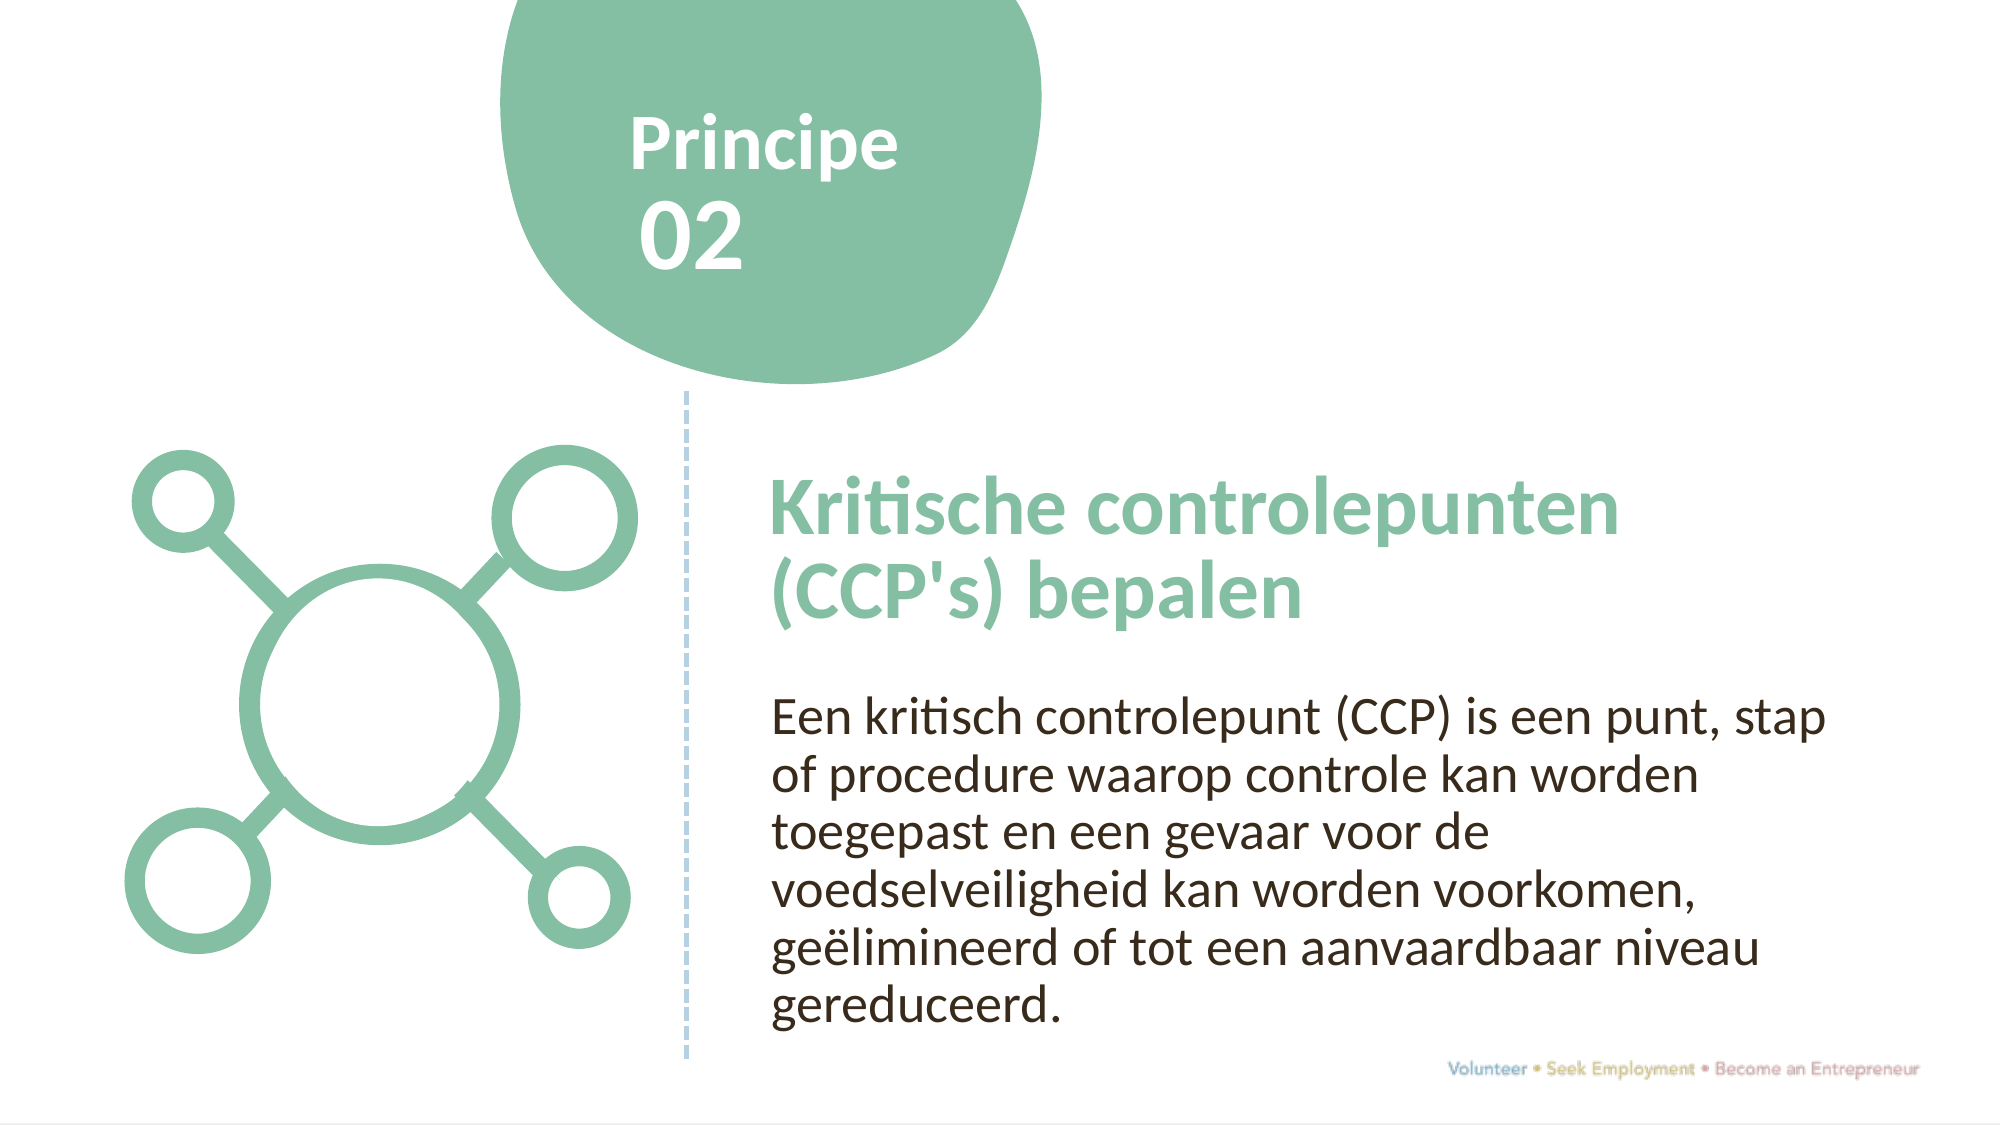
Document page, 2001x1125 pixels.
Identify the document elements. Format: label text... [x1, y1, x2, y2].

picture [1418, 1046, 1971, 1103]
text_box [212, 456, 561, 952]
text_box Kritische controlepunten (CCP's) bepalen [755, 459, 1696, 741]
text_box [561, 845, 631, 949]
text_box [525, 444, 639, 592]
text_box Een kritisch controlepunt (CCP) is een punt, stap of procedure waarop controle kan worden toegepast en een gevaar voor de voedselveiligheid kan worden voorkomen, geëlimineerd of tot een aanvaardbaar niveau gereduceerd. [756, 680, 1851, 1010]
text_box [615, 93, 954, 313]
text_box [124, 807, 215, 955]
text_box [131, 449, 212, 553]
text_box [500, 0, 1042, 385]
